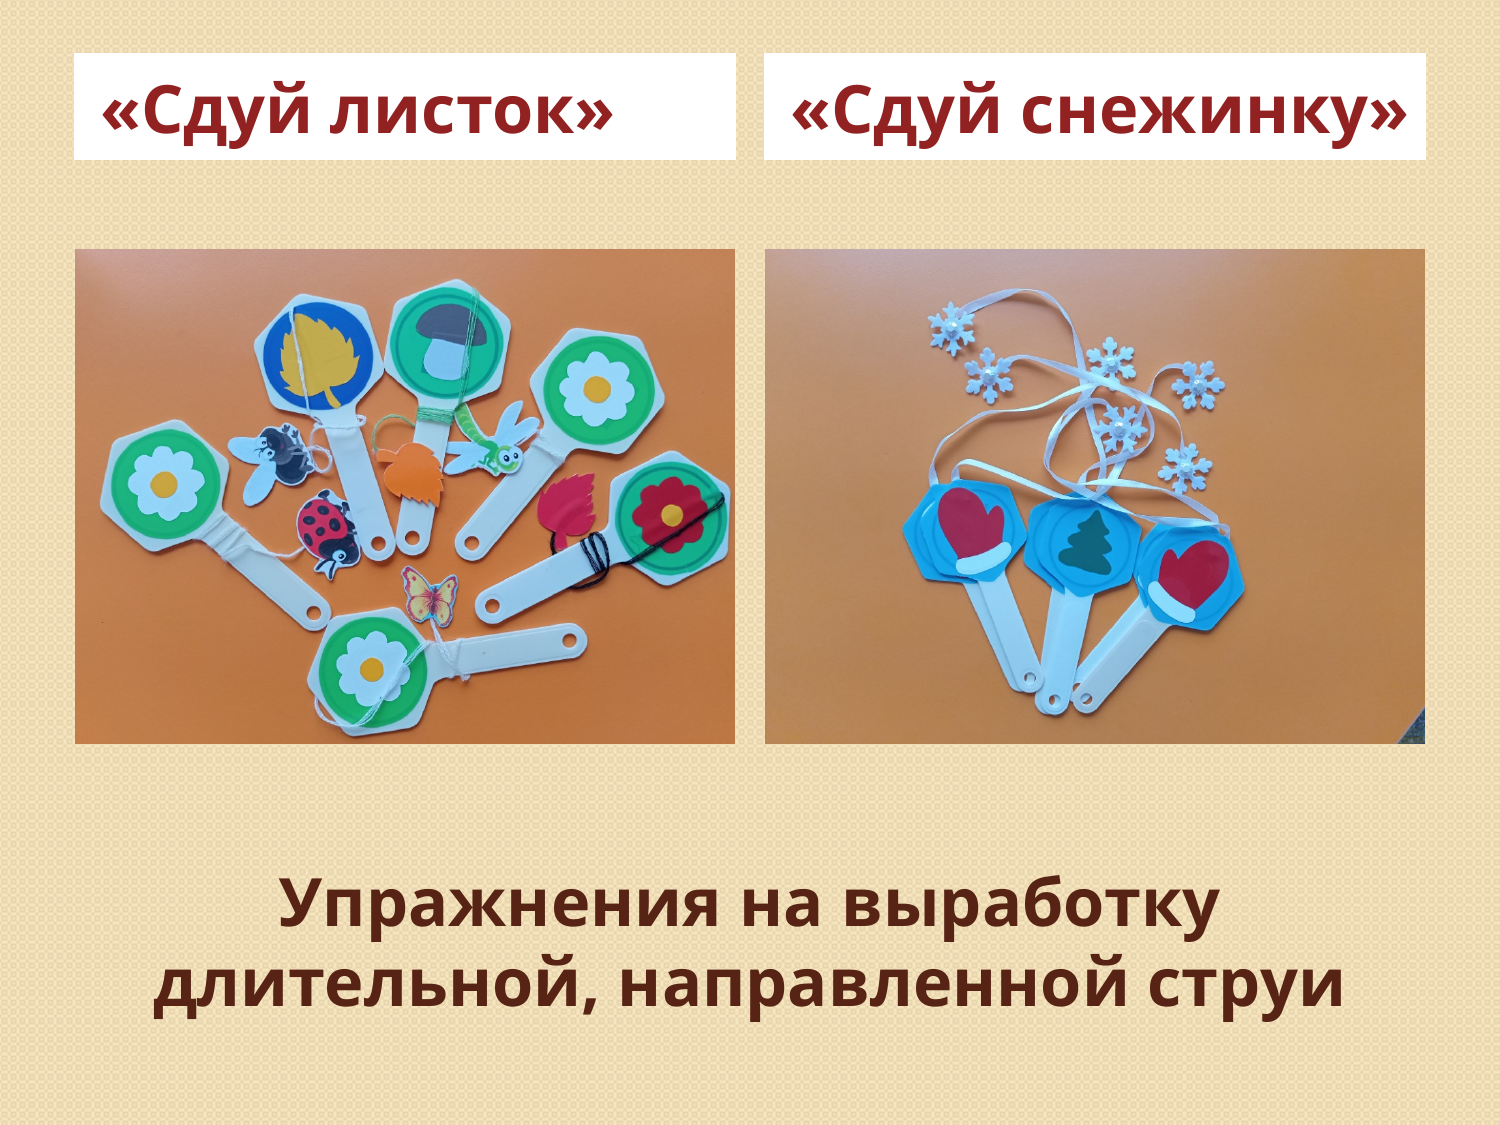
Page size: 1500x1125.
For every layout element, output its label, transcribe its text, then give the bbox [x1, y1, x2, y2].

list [764, 248, 1426, 745]
list «Сдуй листок» [74, 53, 736, 160]
list «Сдуй снежинку» [764, 53, 1426, 160]
title Упражнения на выработку длительной, направленной струи [75, 846, 1425, 1034]
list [74, 248, 736, 745]
